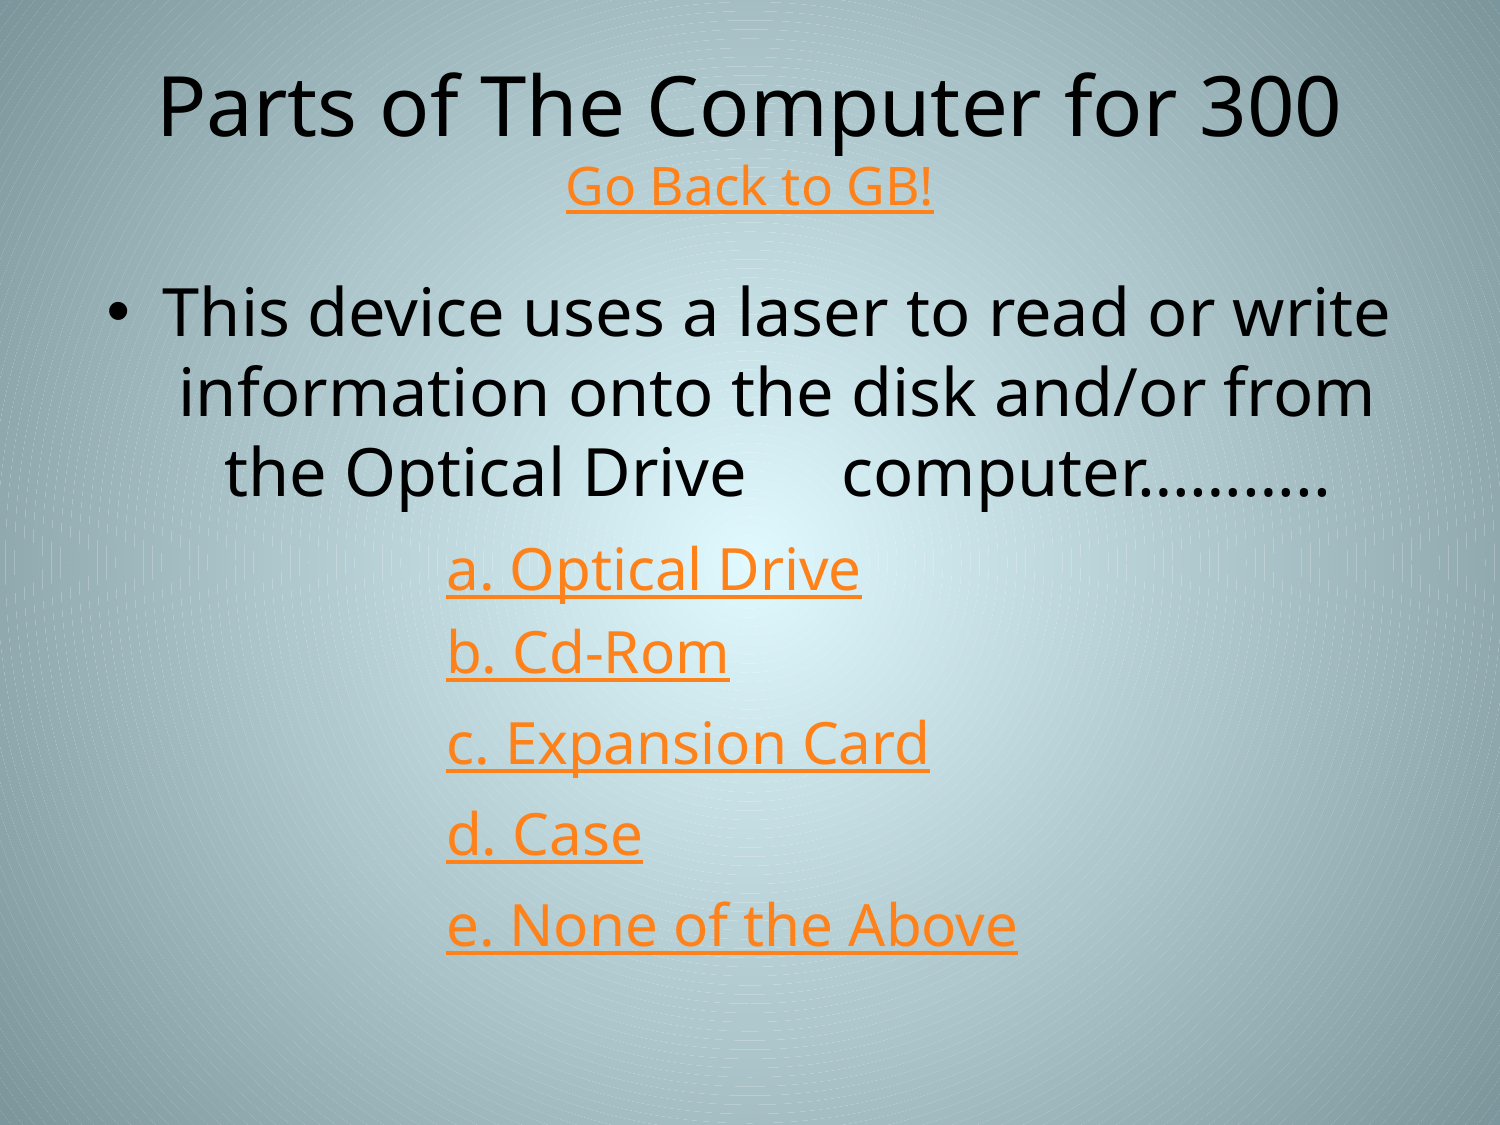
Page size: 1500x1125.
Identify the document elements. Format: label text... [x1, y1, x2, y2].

title Parts of The Computer for 300 Go Back to GB! [75, 45, 1425, 233]
list This device uses a laser to read or write information onto the disk and/or from the Optical Drive computer……….. a. Optical Drive b. Cd-Rom c. Expansion Card d. Case e. None of the Above [75, 262, 1425, 1125]
